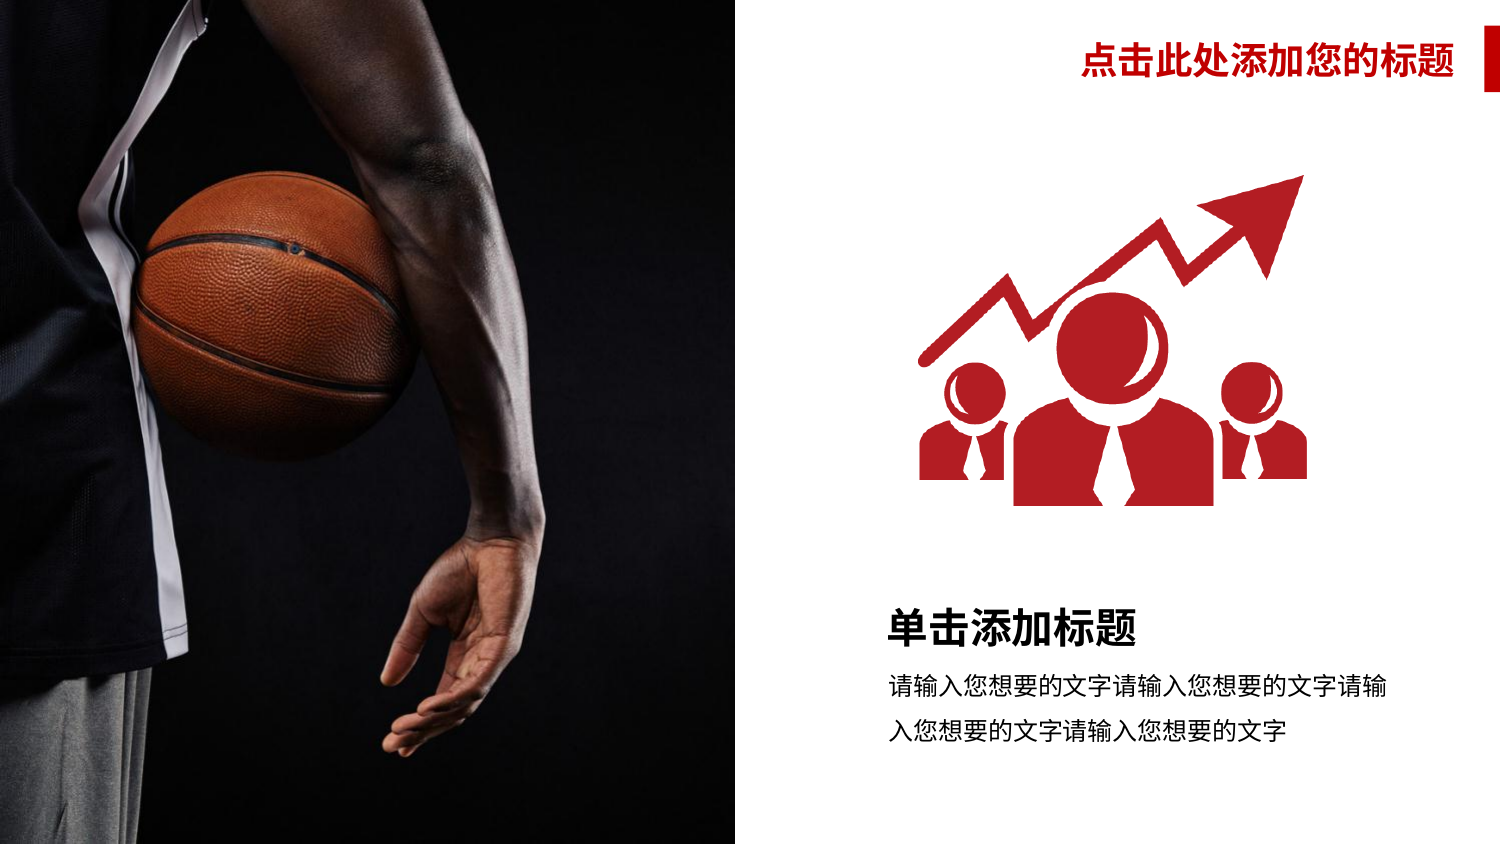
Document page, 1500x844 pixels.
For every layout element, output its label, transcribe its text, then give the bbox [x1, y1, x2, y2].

picture [918, 174, 1308, 506]
text_box 请输入您想要的文字请输入您想要的文字请输入您想要的文字请输入您想要的文字 [876, 649, 1413, 751]
text_box 点击此处添加您的标题 [1037, 31, 1467, 88]
text_box 单击添加标题 [875, 571, 1420, 658]
picture [0, 0, 735, 844]
text_box [1482, 24, 1500, 94]
